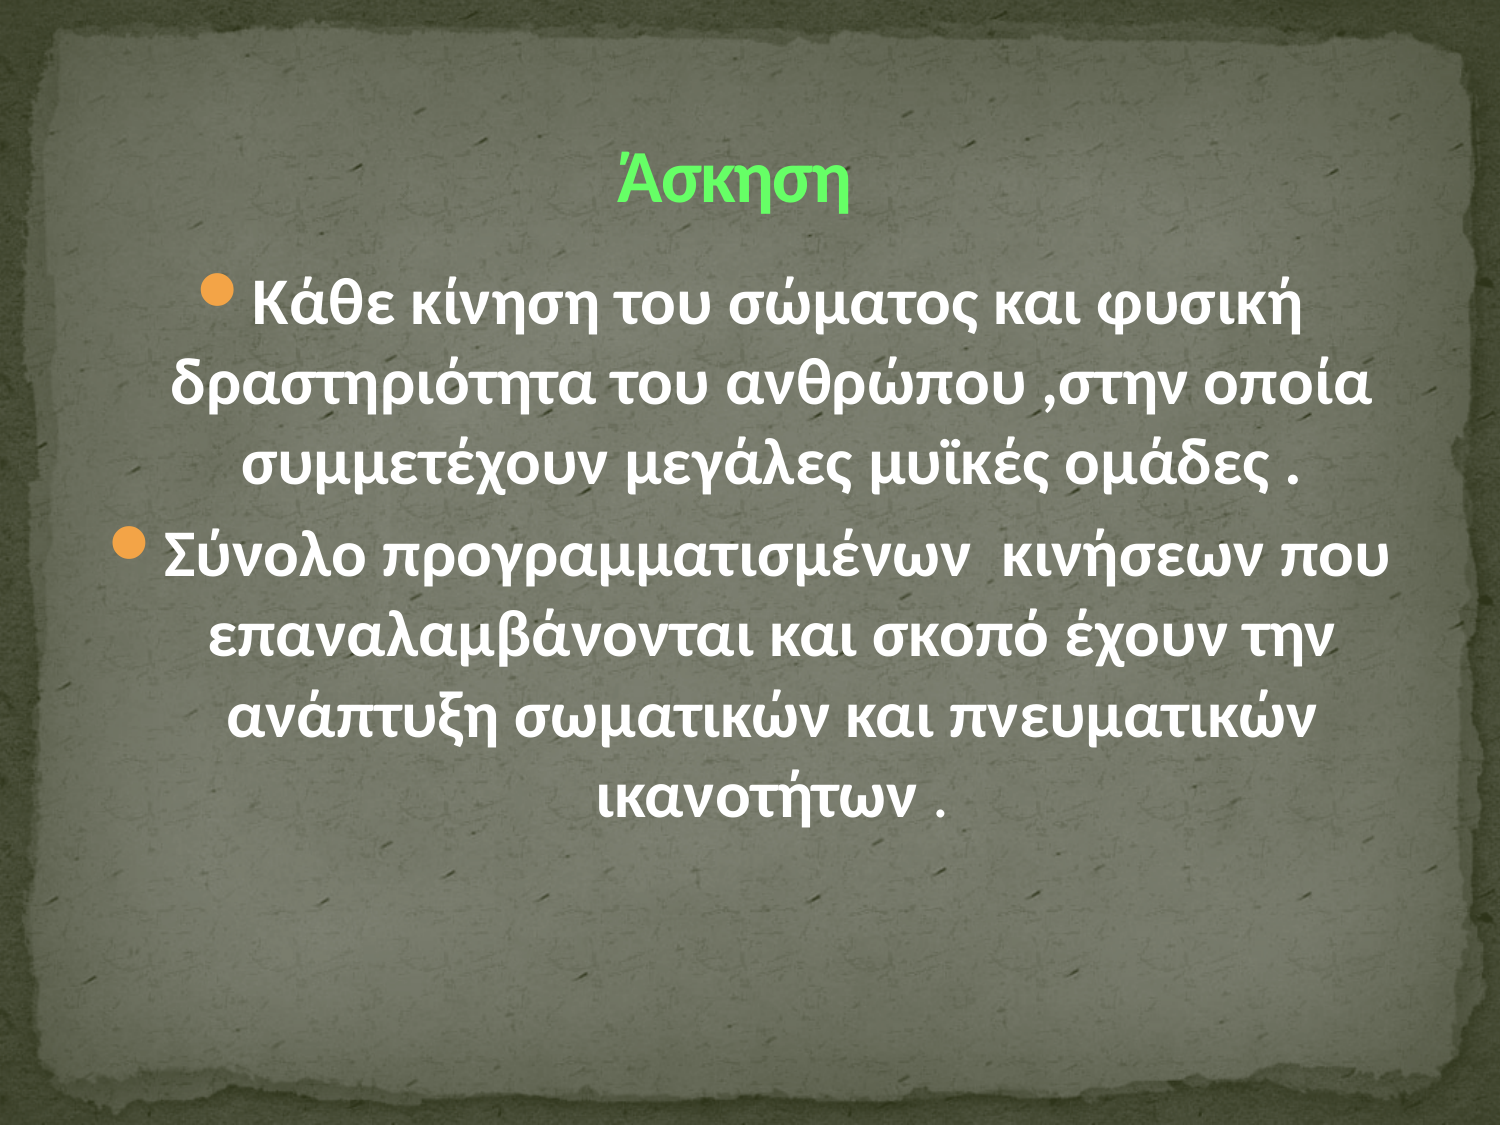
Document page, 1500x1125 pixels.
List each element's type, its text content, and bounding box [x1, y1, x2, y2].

list Κάθε κίνηση του σώματος και φυσική δραστηριότητα του ανθρώπου ,στην οποία συμμετέχουν μεγάλες μυϊκές ομάδες . Σύνολο προγραμματισμένων κινήσεων που επαναλαμβάνονται και σκοπό έχουν την ανάπτυξη σωματικών και πνευματικών ικανοτήτων . [75, 249, 1425, 1000]
title Άσκηση [74, 24, 1425, 225]
